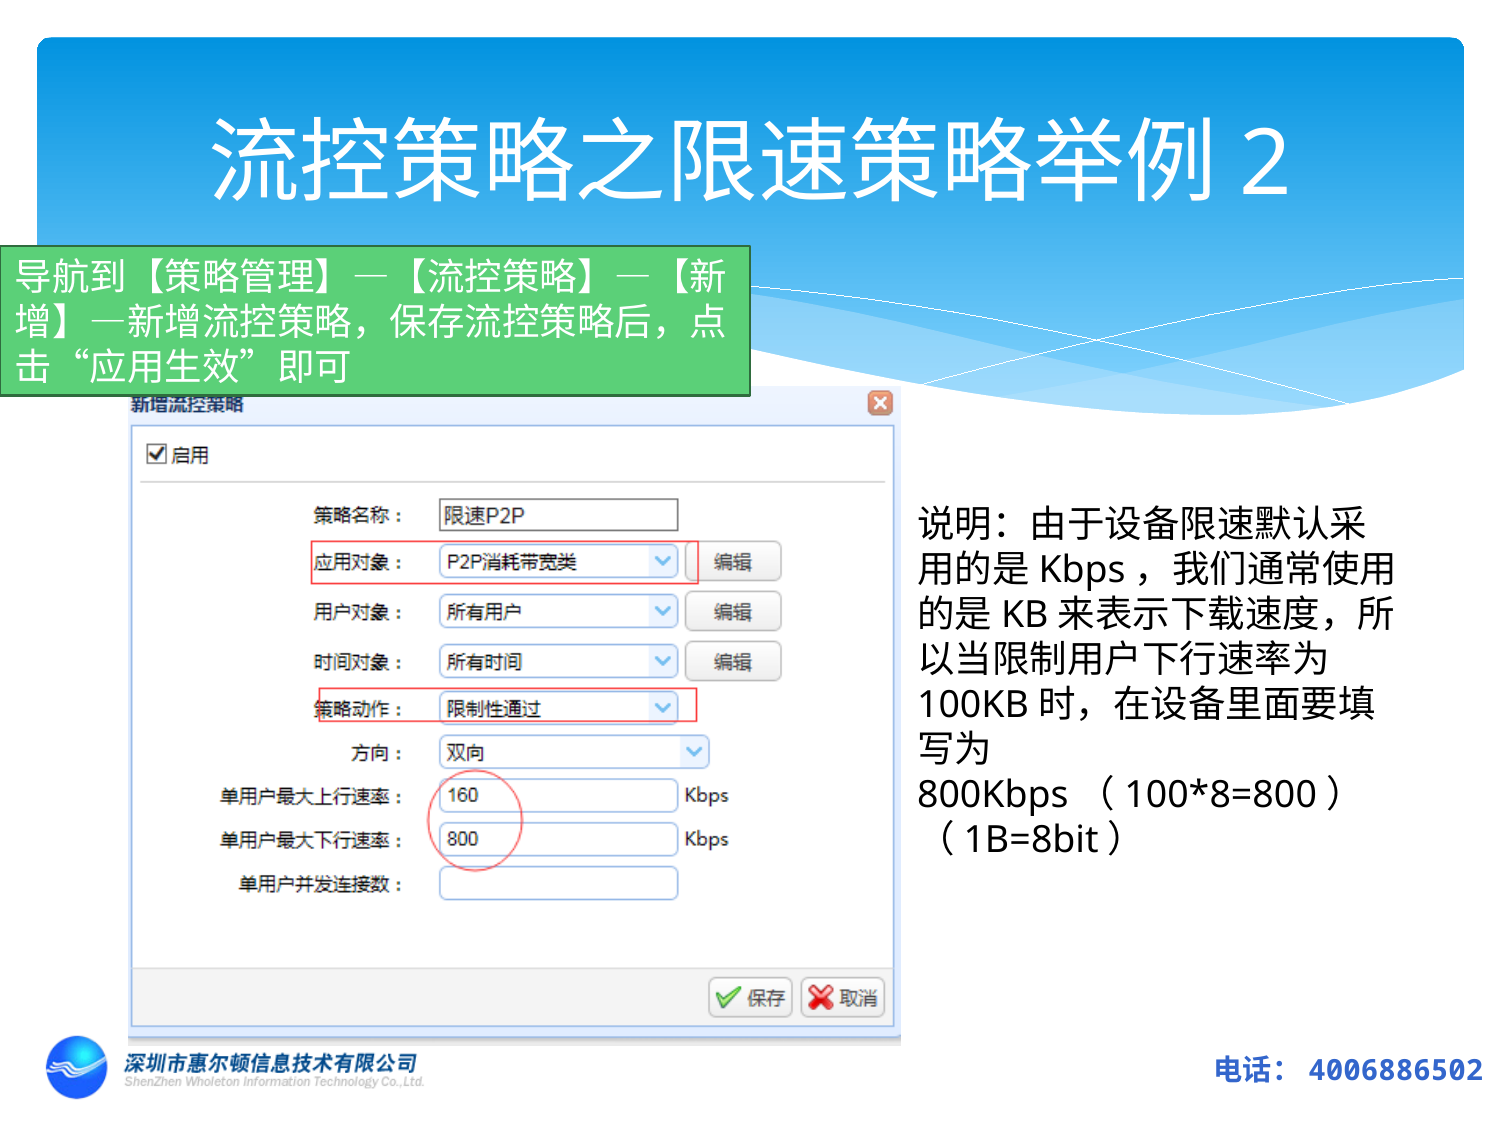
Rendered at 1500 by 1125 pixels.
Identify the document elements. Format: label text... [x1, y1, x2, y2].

picture [24, 386, 901, 1110]
text_box 导航到【策略管理】—【流控策略】—【新增】—新增流控策略，保存流控策略后，点击“应用生效”即可 [0, 245, 751, 397]
title 流控策略之限速策略举例2 [74, 55, 1426, 262]
text_box 说明：由于设备限速默认采用的是Kbps，我们通常使用的是KB来表示下载速度，所以当限制用户下行速率为100KB时，在设备里面要填写为800Kbps（100*8=800） （1B=8bit） [907, 492, 1418, 867]
